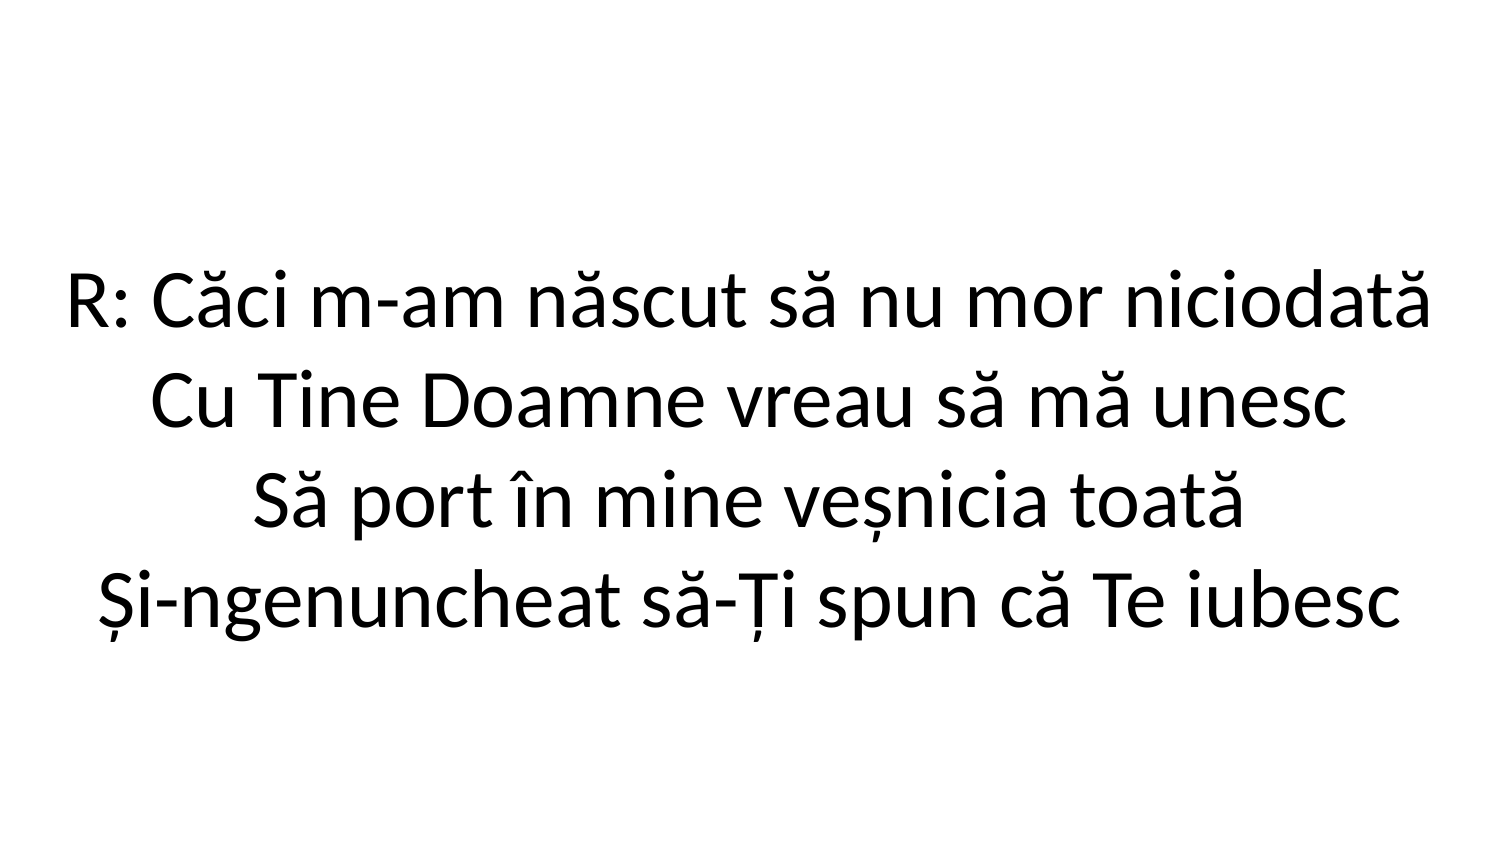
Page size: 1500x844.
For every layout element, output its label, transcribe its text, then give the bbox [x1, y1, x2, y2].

text_box R: Căci m-am născut să nu mor niciodată Cu Tine Doamne vreau să mă unesc Să port în mine veșnicia toată Și-ngenuncheat să-Ți spun că Te iubesc [50, 192, 1450, 652]
